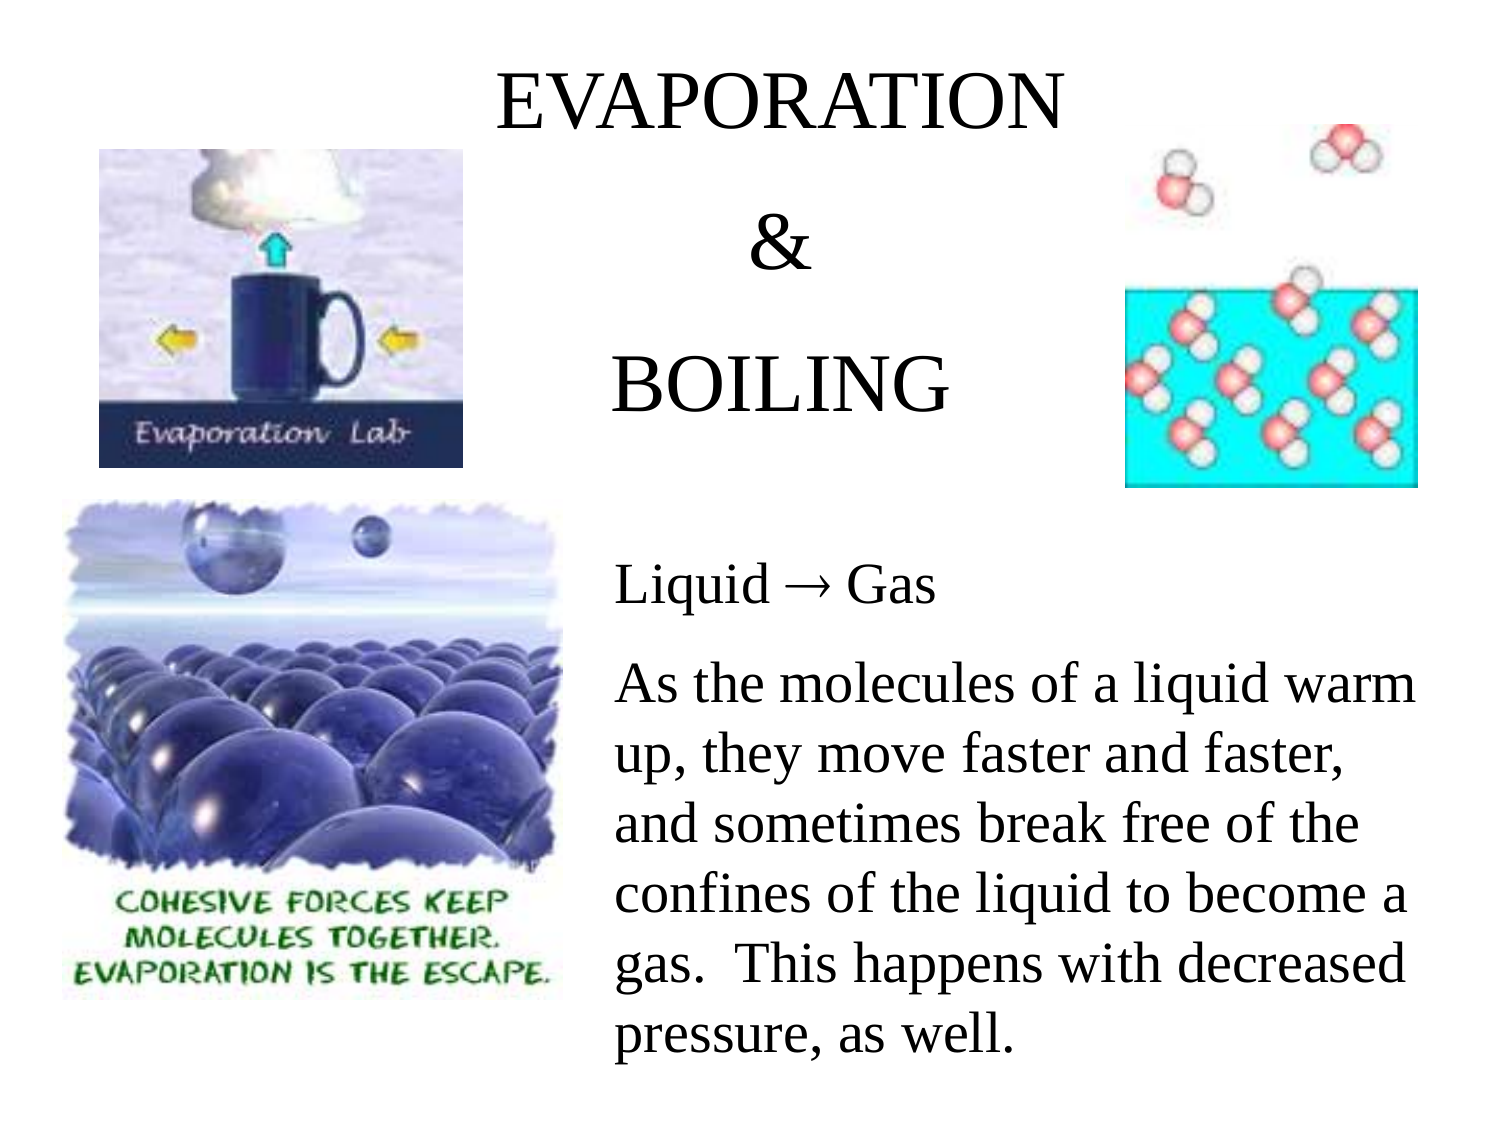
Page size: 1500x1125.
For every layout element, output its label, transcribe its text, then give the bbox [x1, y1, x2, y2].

picture [62, 499, 563, 1001]
picture [1124, 124, 1418, 488]
text_box Liquid  Gas As the molecules of a liquid warm up, they move faster and faster, and sometimes break free of the confines of the liquid to become a gas. This happens with decreased pressure, as well. [599, 537, 1438, 1072]
text_box EVAPORATION & BOILING [437, 37, 1125, 436]
picture [99, 149, 463, 468]
